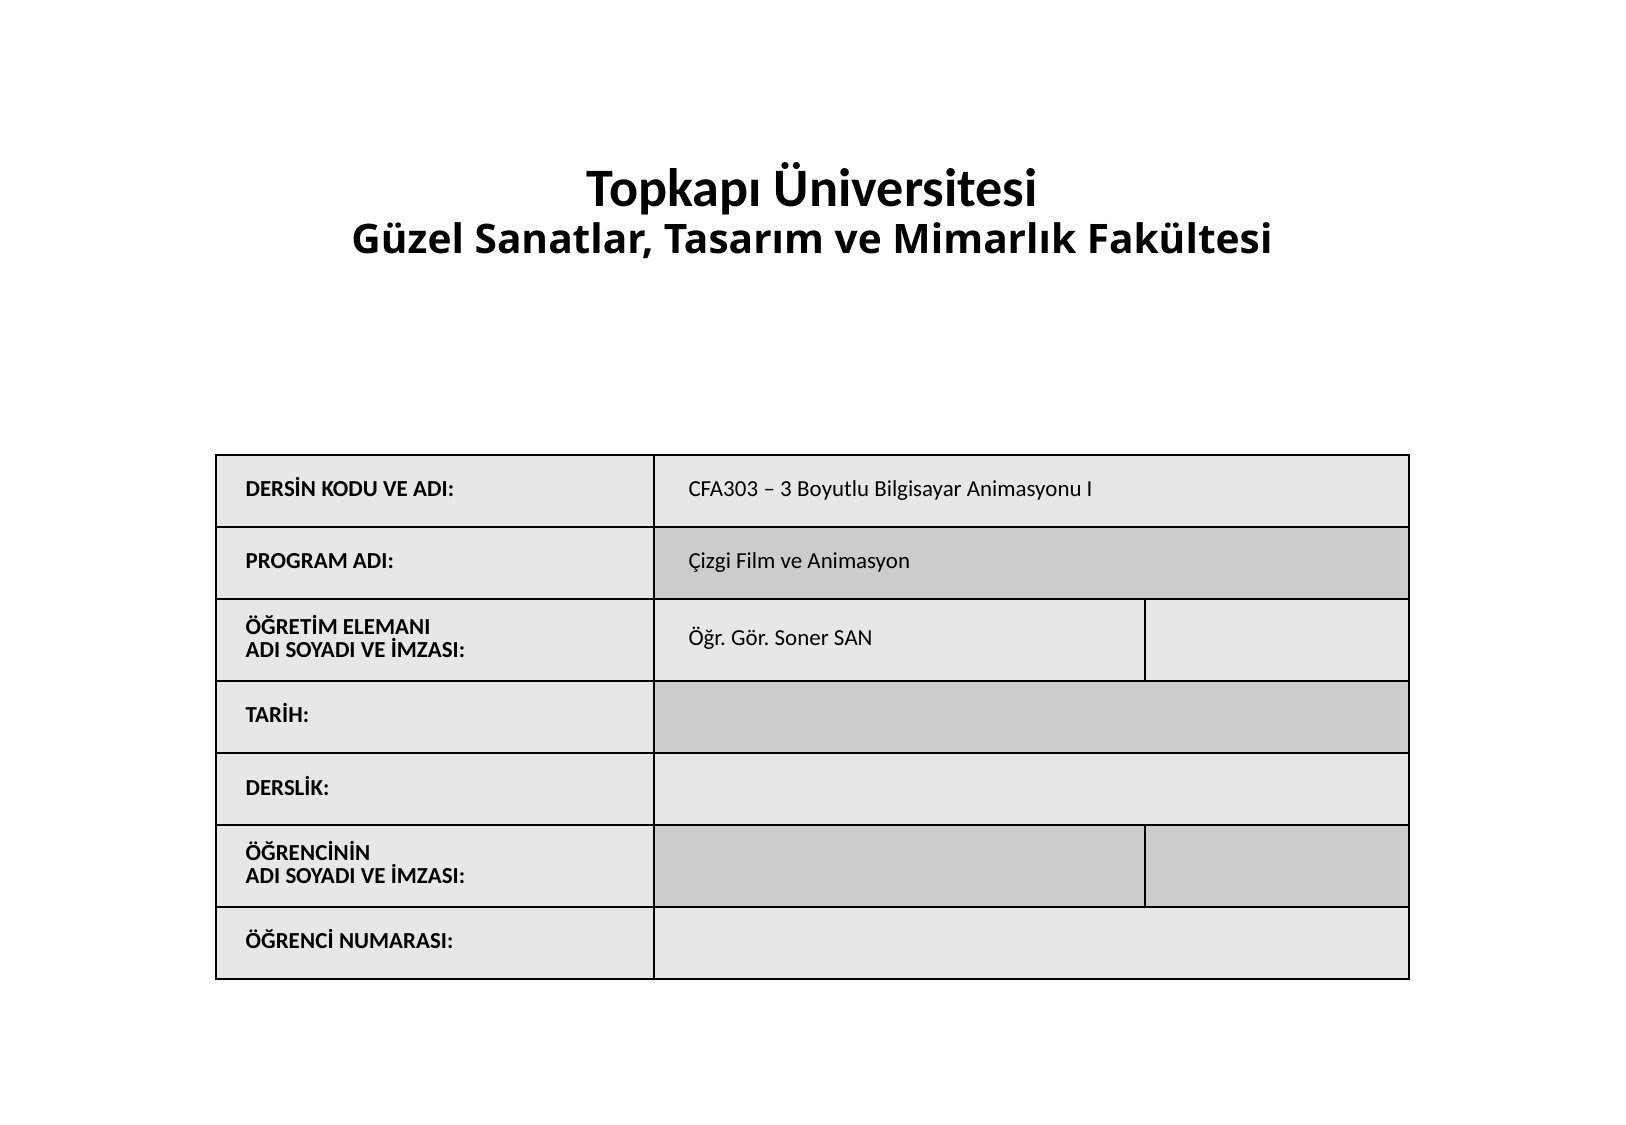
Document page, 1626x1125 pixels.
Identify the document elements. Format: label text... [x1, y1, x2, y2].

table_cell [1146, 826, 1408, 906]
title Topkapı Üniversitesi Güzel Sanatlar, Tasarım ve Mimarlık Fakültesi [203, 111, 1422, 311]
table_cell [655, 682, 1408, 752]
table_cell TARİH: [217, 682, 653, 752]
table_cell Çizgi Film ve Animasyon [655, 528, 1408, 598]
table_cell Öğr. Gör. Soner SAN [655, 600, 1144, 680]
table_cell ÖĞRENCİ NUMARASI: [217, 908, 653, 978]
table_header DERSİN KODU VE ADI: [217, 456, 653, 526]
table_cell [655, 826, 1144, 906]
table_cell PROGRAM ADI: [217, 528, 653, 598]
table_cell [655, 754, 1408, 824]
table_cell [1146, 600, 1408, 680]
table_cell DERSLİK: [217, 754, 653, 824]
table_cell ÖĞRENCİNİN ADI SOYADI VE İMZASI: [217, 826, 653, 906]
table_header CFA303 – 3 Boyutlu Bilgisayar Animasyonu I [655, 456, 1408, 526]
table_cell ÖĞRETİM ELEMANI ADI SOYADI VE İMZASI: [217, 600, 653, 680]
table_cell [655, 908, 1408, 978]
